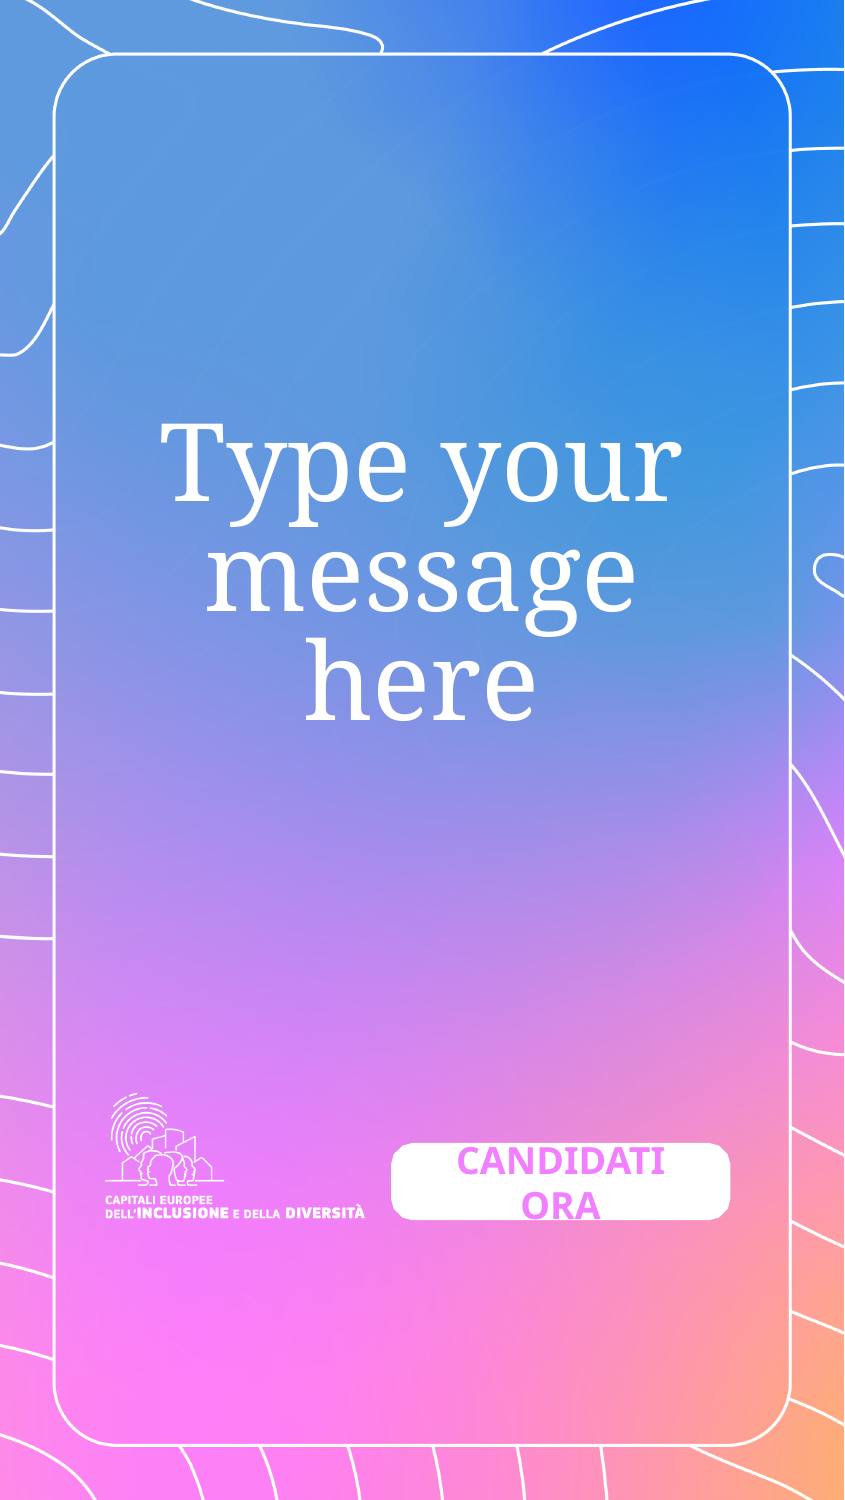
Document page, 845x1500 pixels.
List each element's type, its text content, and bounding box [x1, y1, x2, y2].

text_box CANDIDATI ORA [405, 1156, 717, 1207]
picture [0, 0, 844, 1500]
title Type your message here [63, 163, 781, 993]
